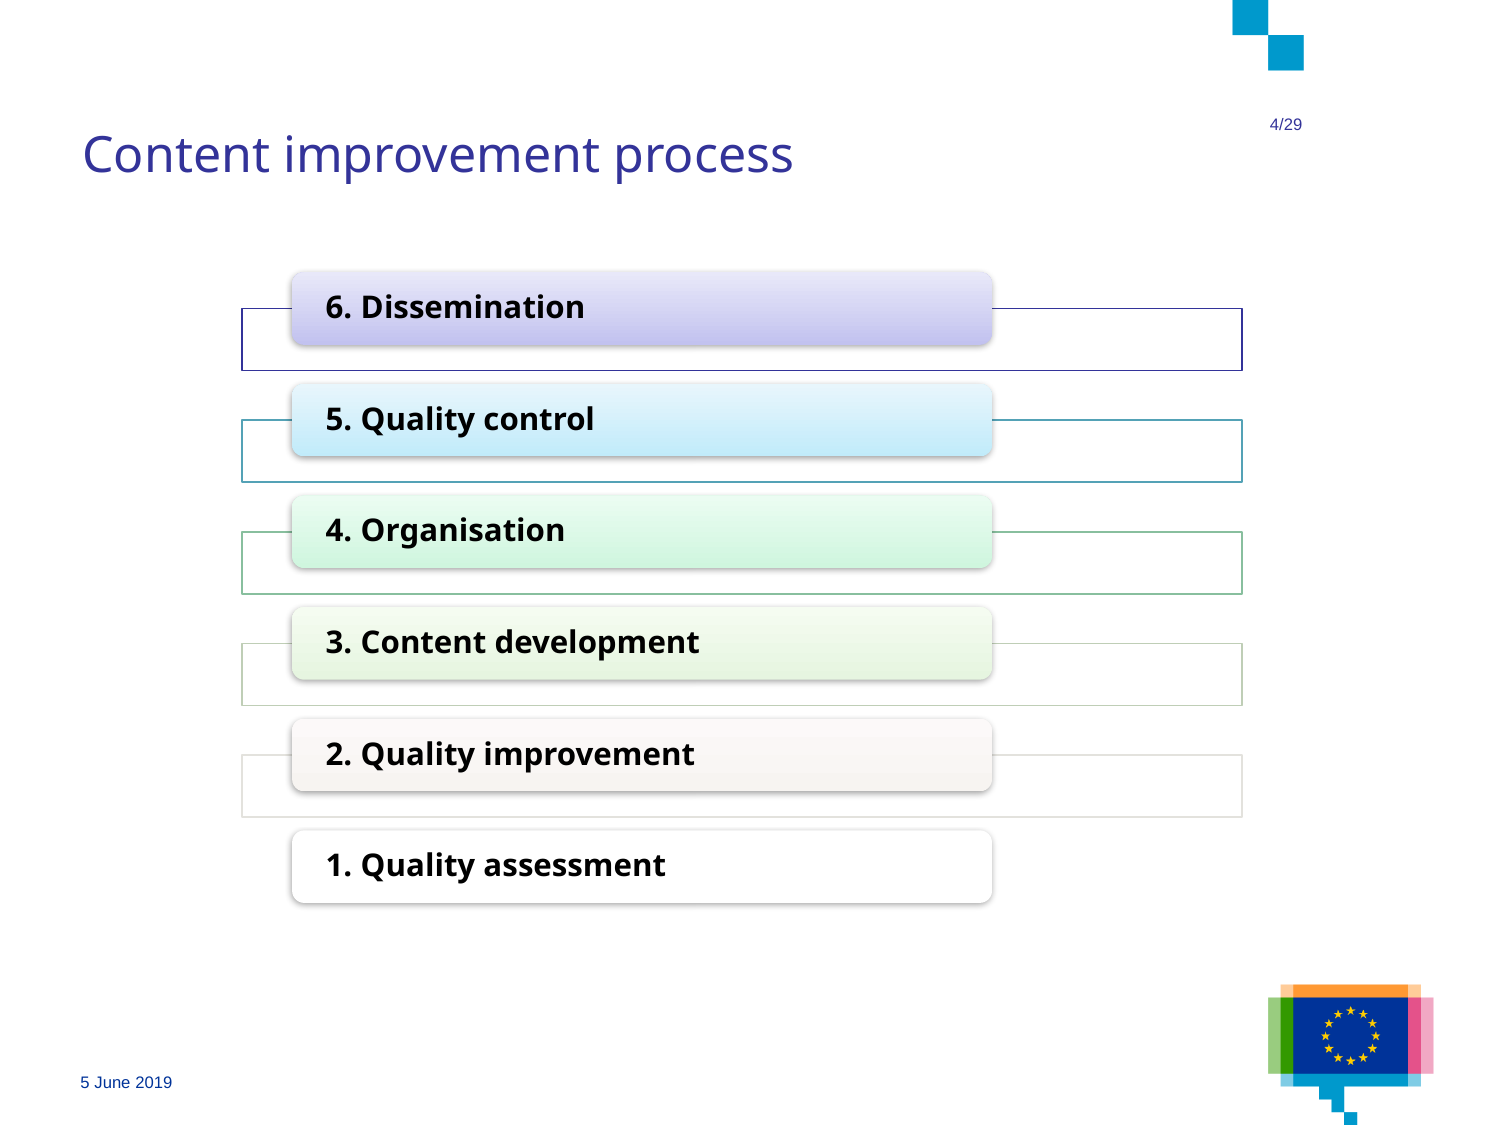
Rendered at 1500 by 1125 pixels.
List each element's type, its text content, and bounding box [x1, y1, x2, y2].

picture [0, 0, 1500, 1125]
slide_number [80, 1013, 431, 1093]
footer 4/29 [1269, 101, 1460, 204]
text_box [241, 266, 1243, 935]
title Content improvement process [82, 122, 1235, 241]
